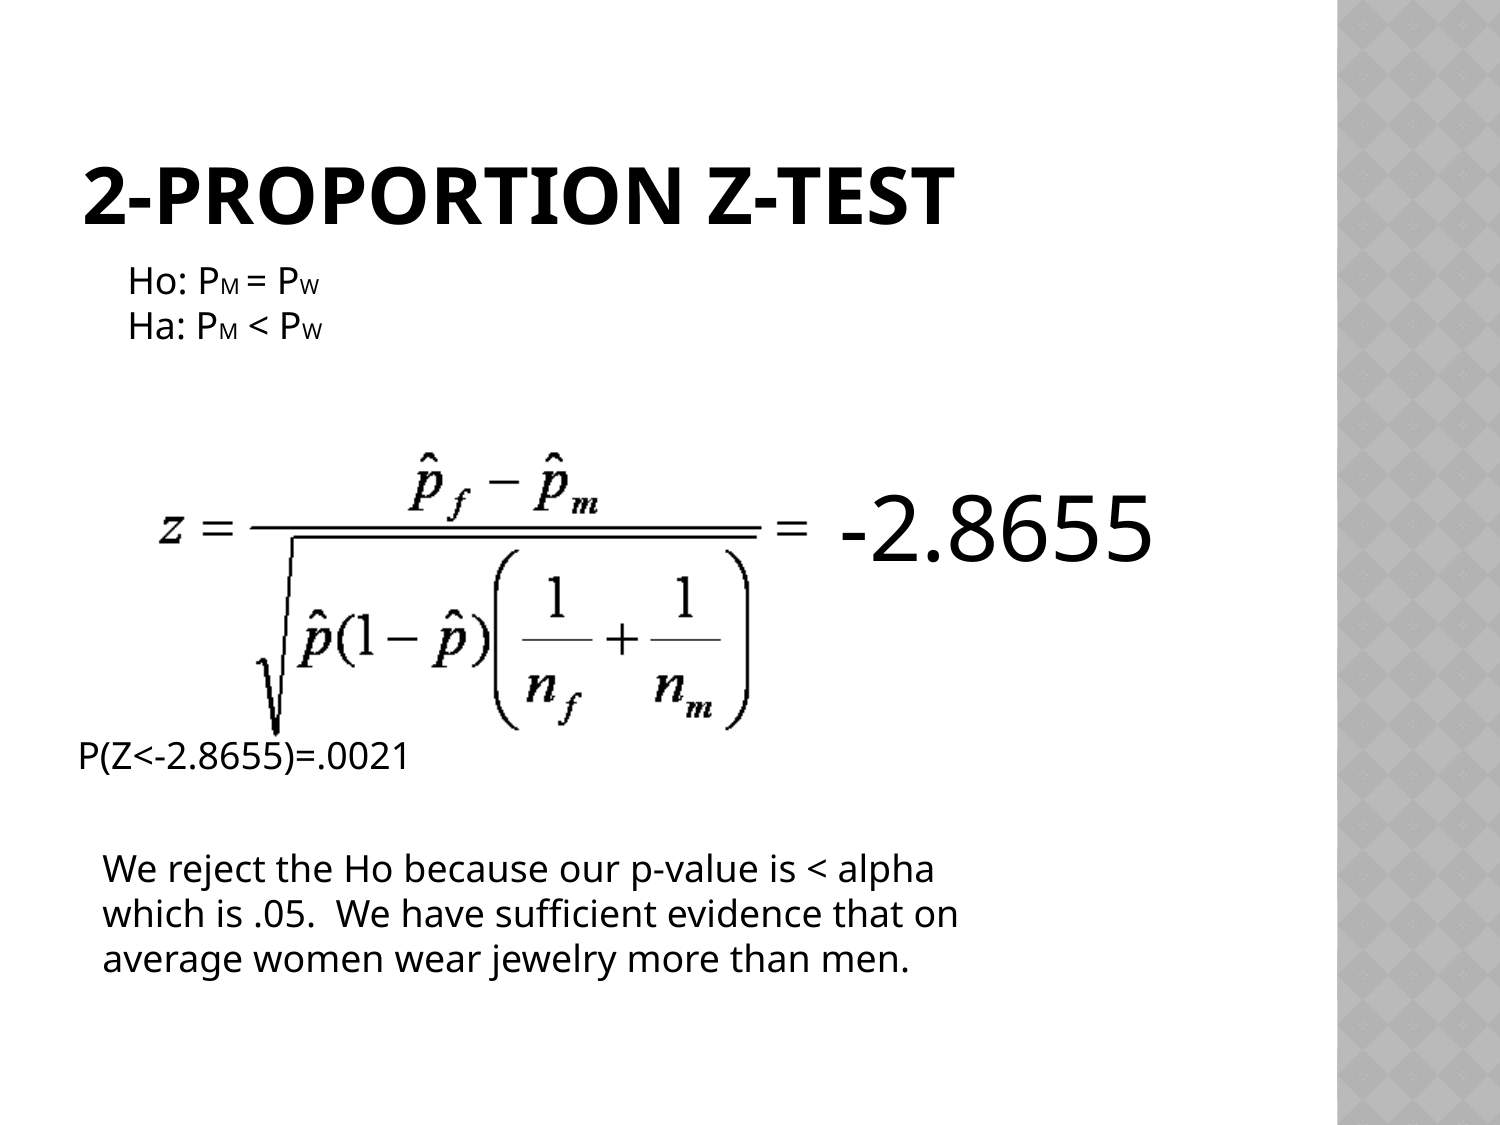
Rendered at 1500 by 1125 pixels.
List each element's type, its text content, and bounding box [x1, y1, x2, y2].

text_box Ho: PM = PW Ha: PM < PW [112, 249, 900, 355]
picture [149, 437, 815, 754]
text_box We reject the Ho because our p-value is < alpha which is .05. We have sufficient evidence that on average women wear jewelry more than men. [87, 837, 1063, 988]
text_box P(Z<-2.8655)=.0021 [62, 724, 913, 785]
text_box -2.8655 [824, 462, 1275, 588]
title 2-Proportion z-test [75, 52, 1263, 240]
